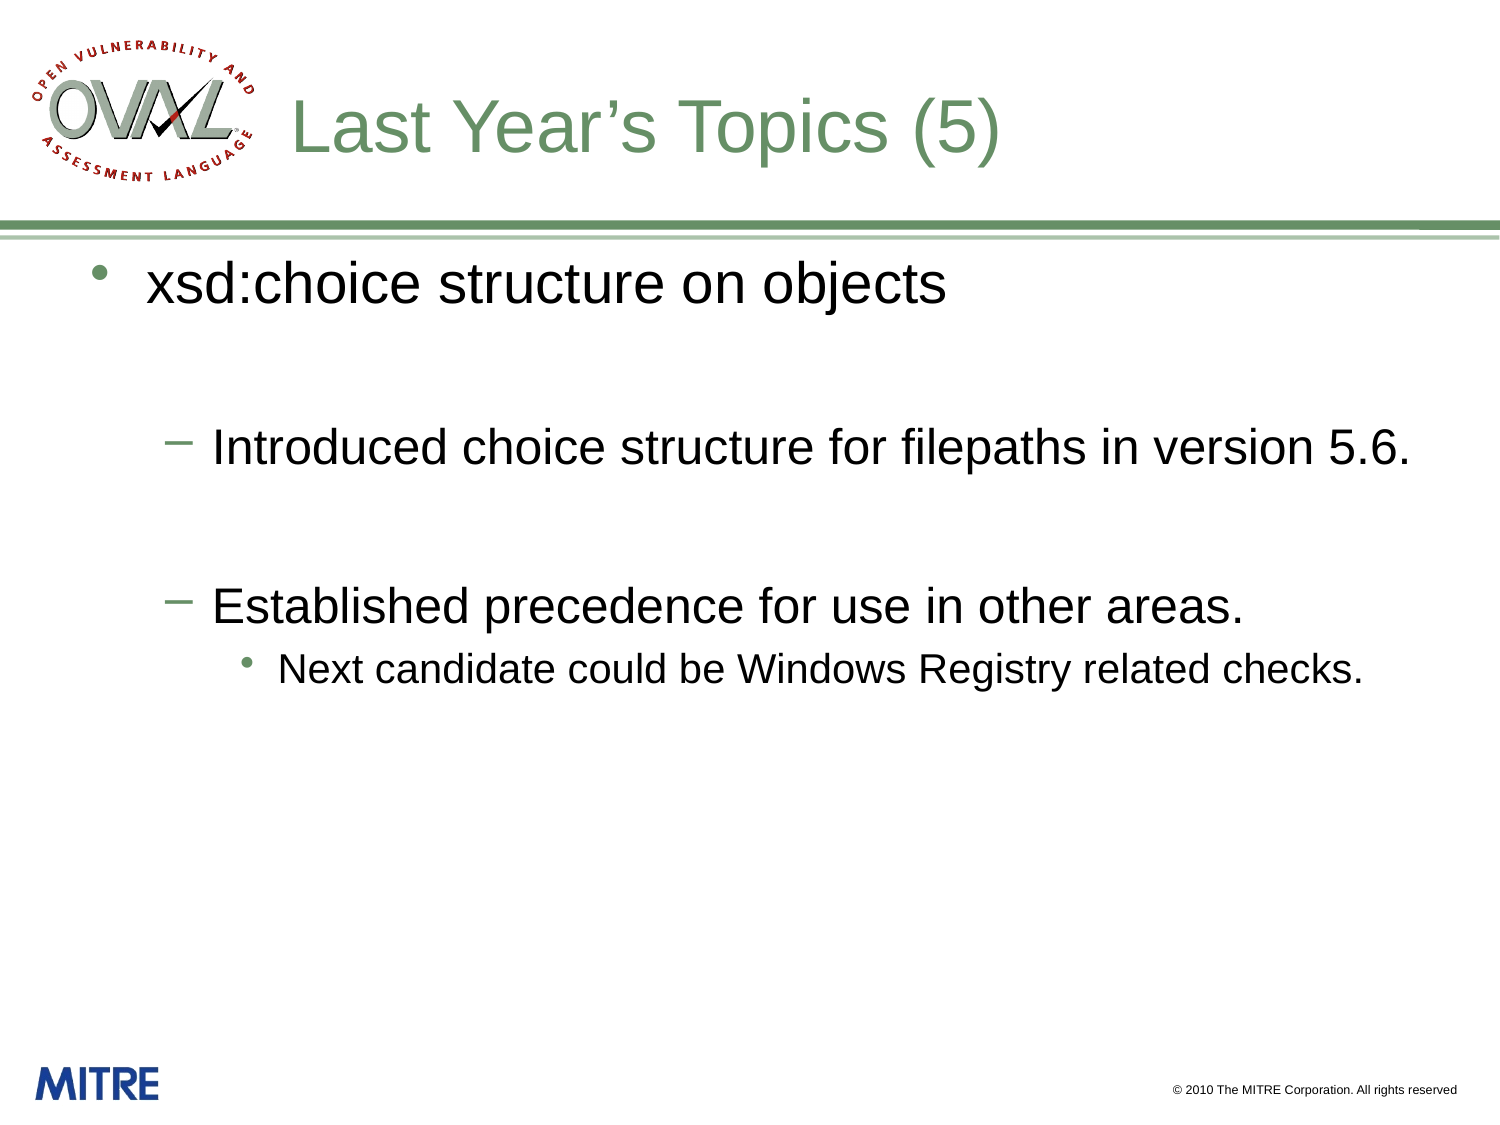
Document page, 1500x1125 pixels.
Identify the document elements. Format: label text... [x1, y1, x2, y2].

picture [0, 0, 313, 238]
list xsd:choice structure on objects Introduced choice structure for filepaths in version 5.6. Established precedence for use in other areas. Next candidate could be Windows Registry related checks. [74, 237, 1438, 990]
picture [30, 1064, 163, 1106]
title Last Year’s Topics (5) [274, 44, 1438, 201]
